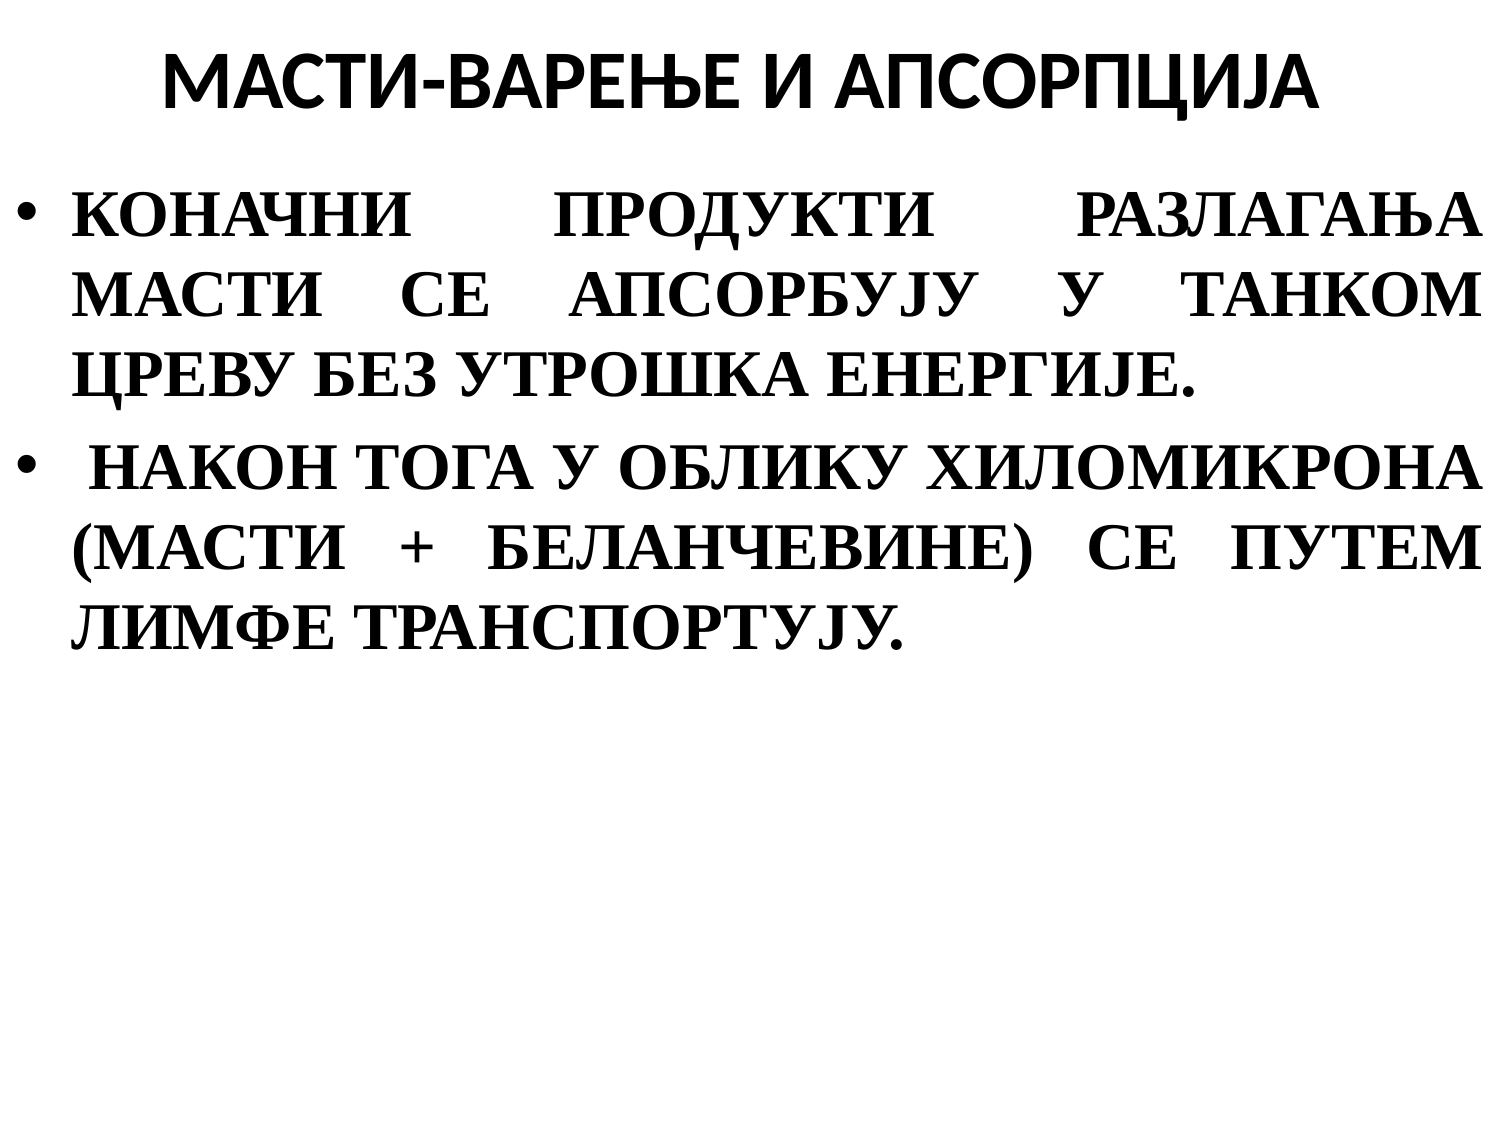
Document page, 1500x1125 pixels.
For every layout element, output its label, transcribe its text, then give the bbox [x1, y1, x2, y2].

list КОНАЧНИ ПРОДУКТИ РАЗЛАГАЊА МАСТИ СЕ АПСОРБУЈУ У ТАНКОМ ЦРЕВУ БЕЗ УТРОШКА ЕНЕРГИЈЕ. НАКОН ТОГА У ОБЛИКУ ХИЛОМИКРОНА (МАСТИ + БЕЛАНЧЕВИНЕ) СЕ ПУТЕМ ЛИМФЕ ТРАНСПОРТУЈУ. [0, 162, 1500, 1005]
title МАСТИ-ВАРЕЊЕ И АПСОРПЦИЈА [0, 0, 1500, 150]
